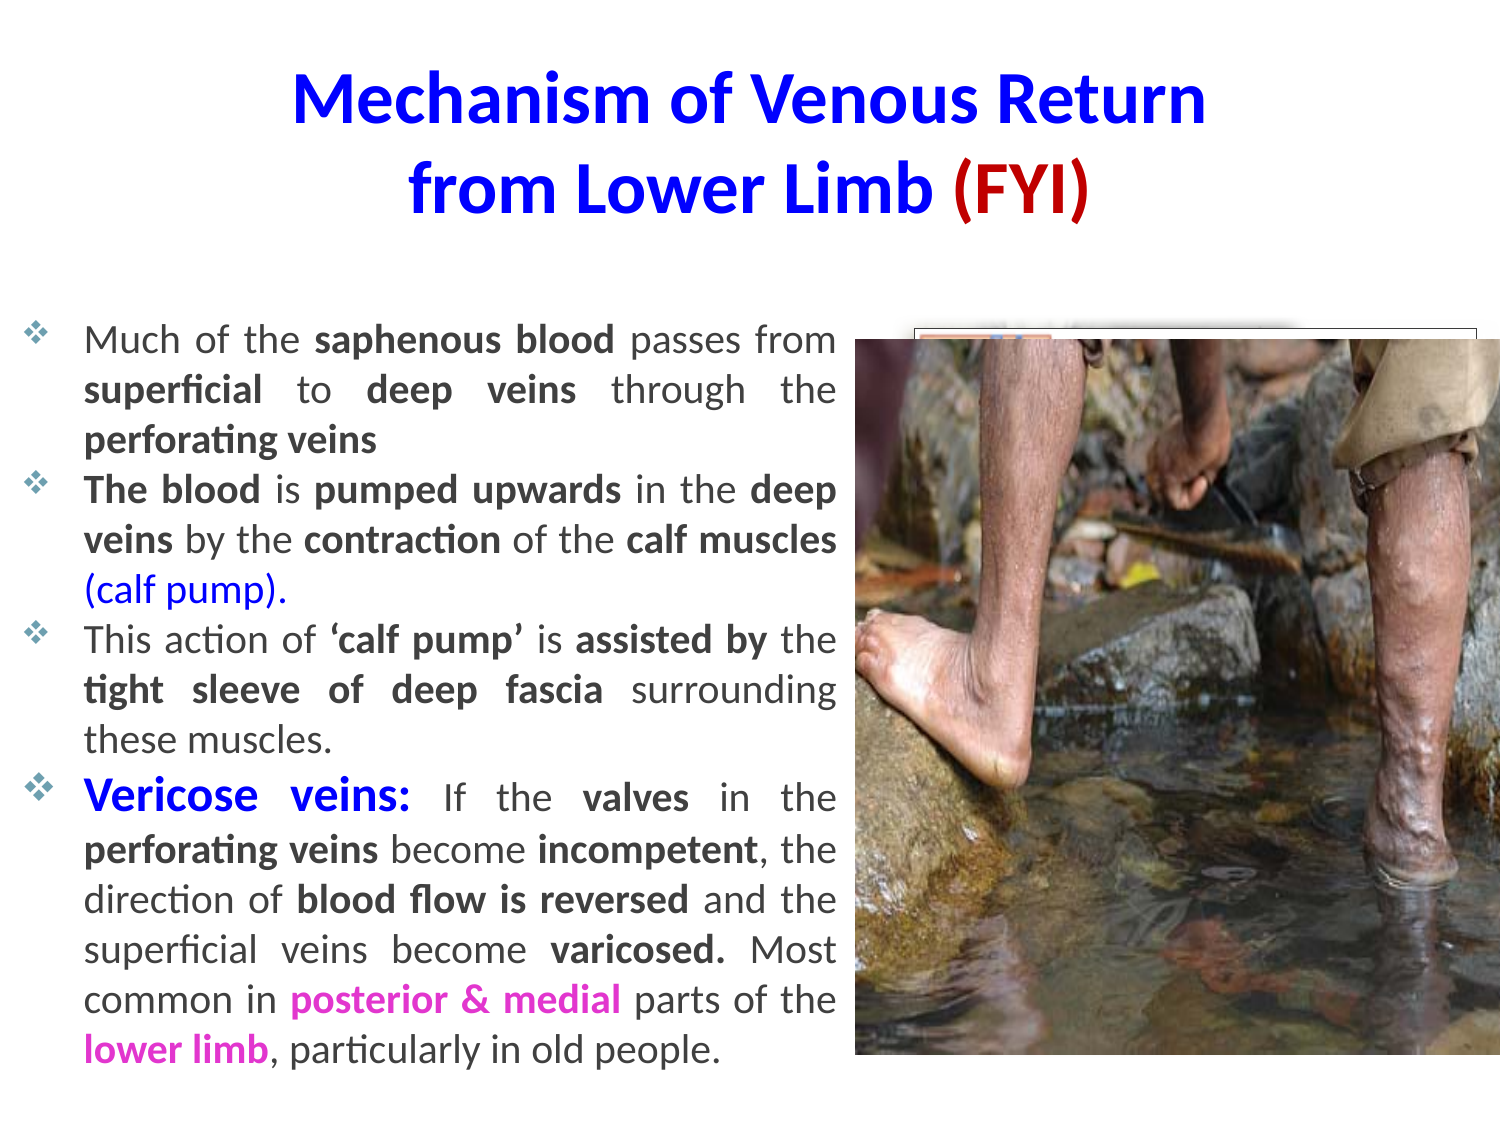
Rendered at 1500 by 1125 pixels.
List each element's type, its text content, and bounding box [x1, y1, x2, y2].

picture [913, 327, 1477, 331]
list Much of the saphenous blood passes from superficial to deep veins through the perforating veins The blood is pumped upwards in the deep veins by the contraction of the calf muscles (calf pump). This action of ‘calf pump’ is assisted by the tight sleeve of deep fascia surrounding these muscles. Vericose veins: If the valves in the perforating veins become incompetent, the direction of blood flow is reversed and the superficial veins become varicosed. Most common in posterior & medial parts of the lower limb, particularly in old people. [0, 303, 853, 1125]
picture [891, 314, 1182, 331]
picture [1190, 318, 1500, 331]
picture [855, 339, 1500, 1055]
title Mechanism of Venous Return from Lower Limb (FYI) [0, 37, 1500, 241]
